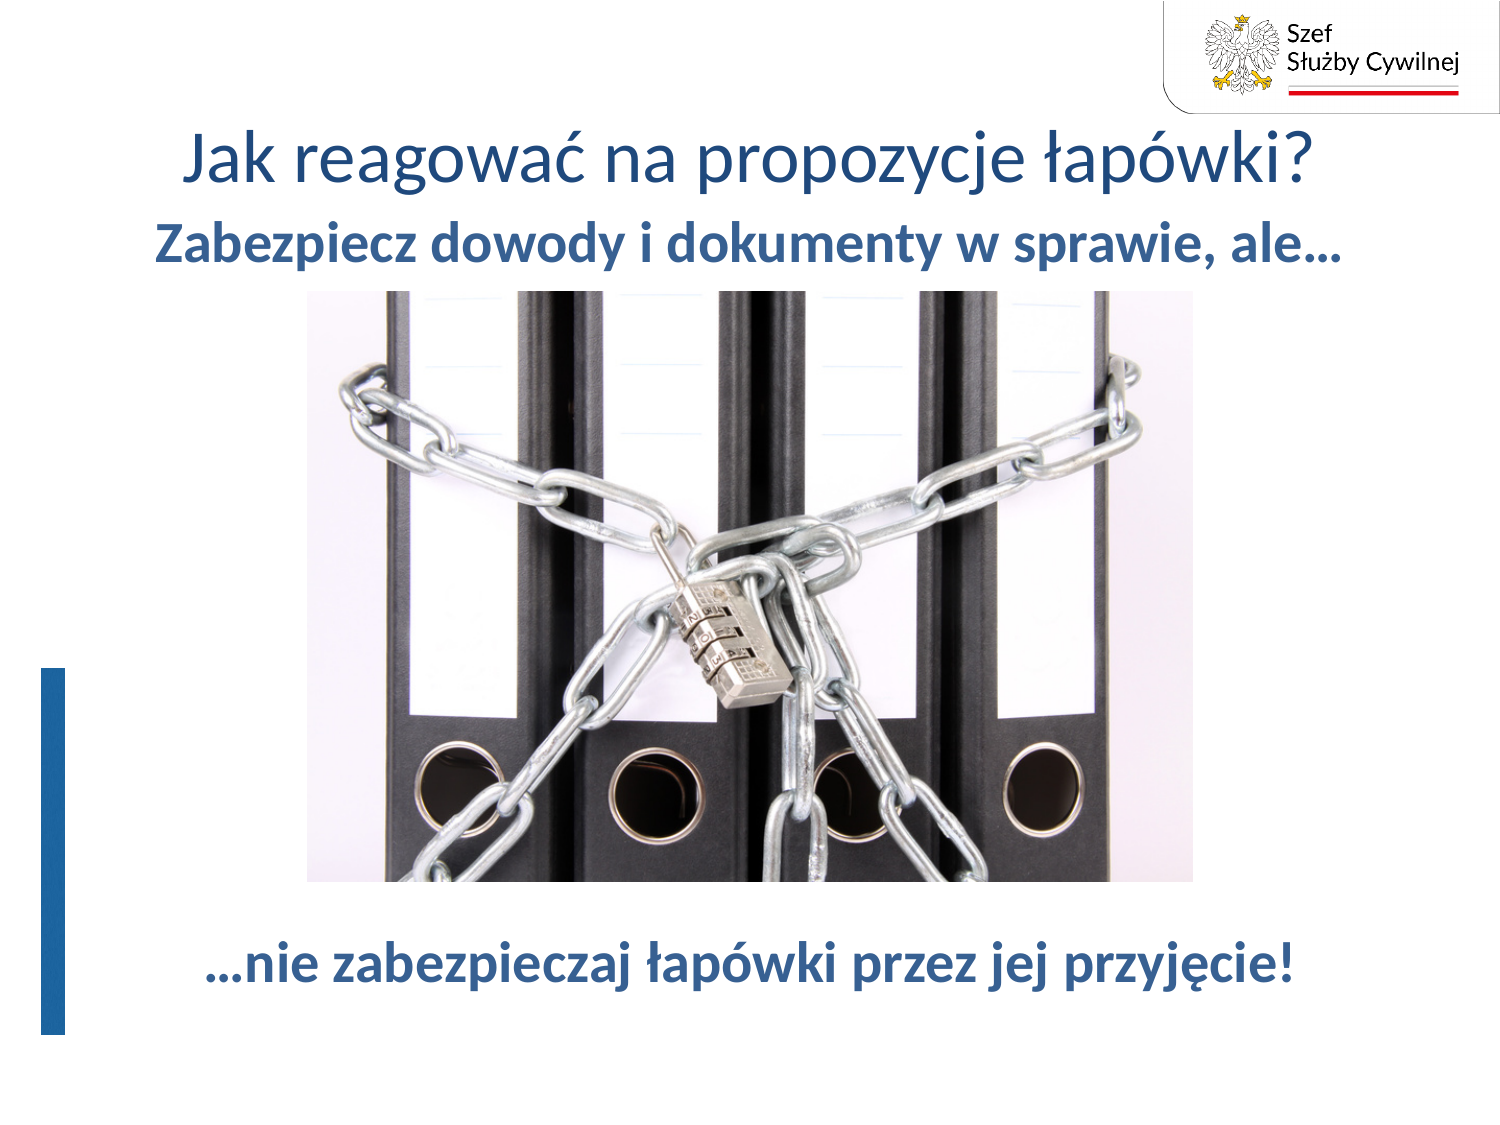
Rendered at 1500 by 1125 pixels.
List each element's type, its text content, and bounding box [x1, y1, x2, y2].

title Jak reagować na propozycje łapówki? [100, 100, 1400, 197]
text_box Zabezpiecz dowody i dokumenty w sprawie, ale… [82, 197, 1418, 282]
picture [41, 1002, 65, 1035]
picture [1163, 0, 1500, 114]
text_box …nie zabezpieczaj łapówki przez jej przyjęcie! [0, 916, 1500, 1002]
picture [307, 291, 1193, 882]
picture [41, 668, 65, 916]
